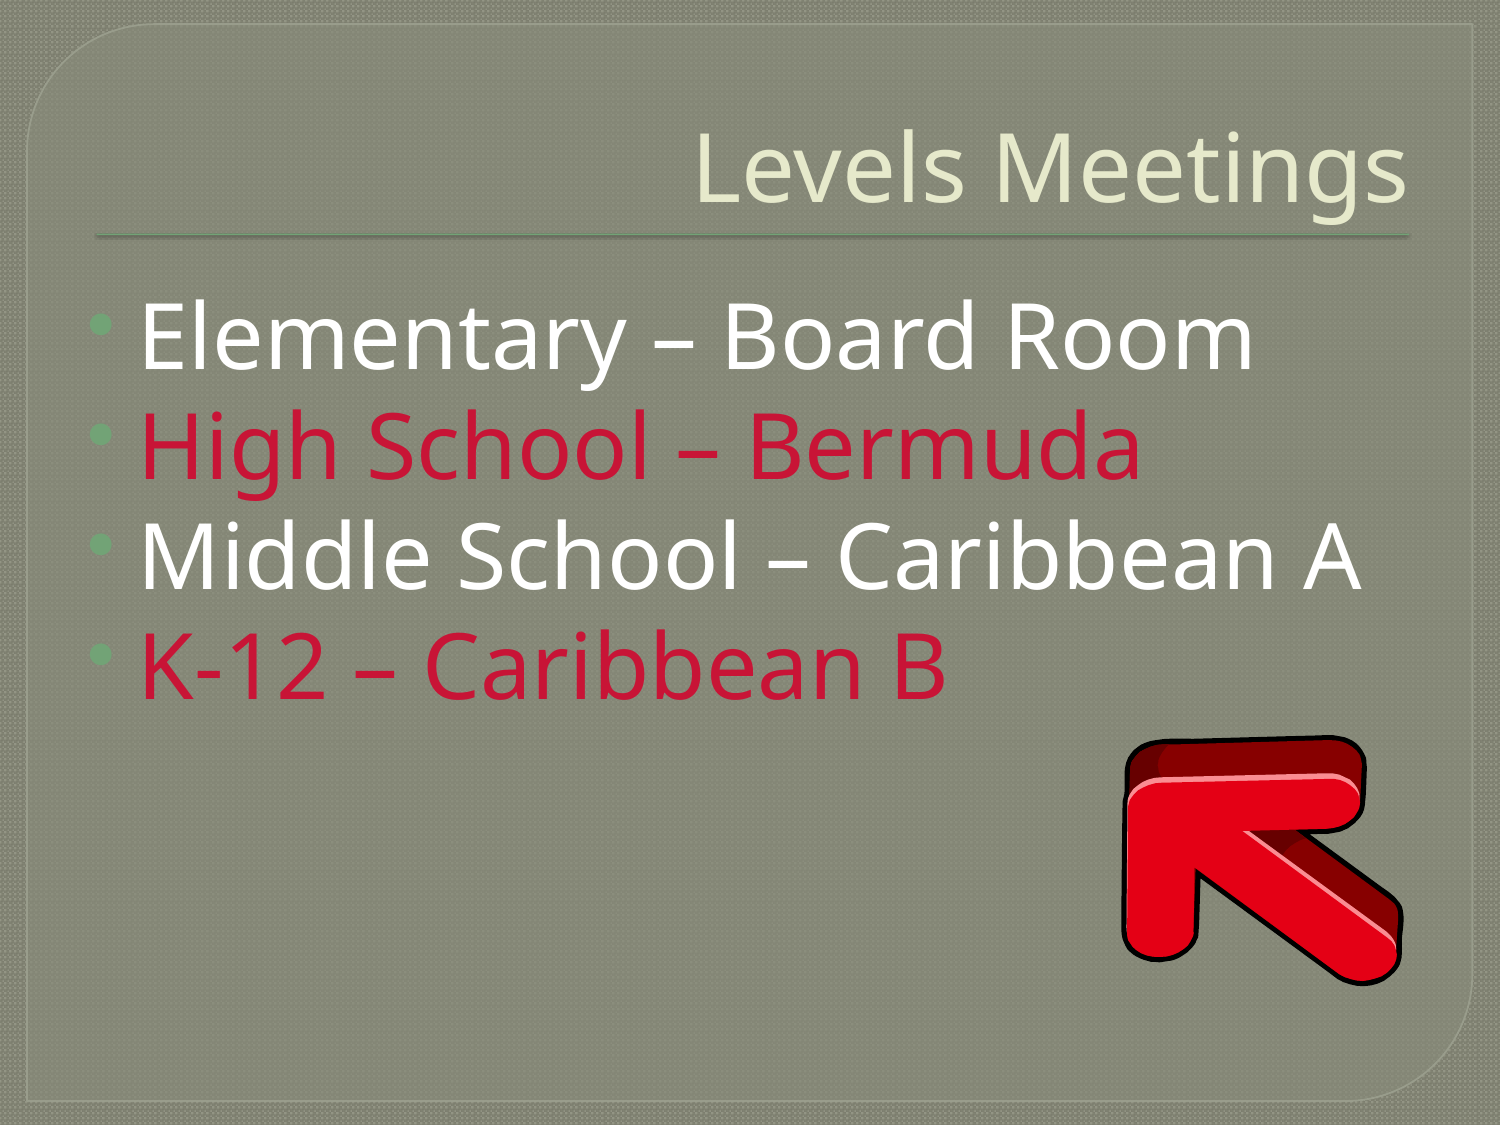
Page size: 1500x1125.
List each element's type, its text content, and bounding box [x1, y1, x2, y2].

picture [1094, 717, 1411, 1017]
title Levels Meetings [75, 41, 1425, 230]
list Elementary – Board Room High School – Bermuda Middle School – Caribbean A K-12 – Caribbean B [75, 270, 1425, 1013]
